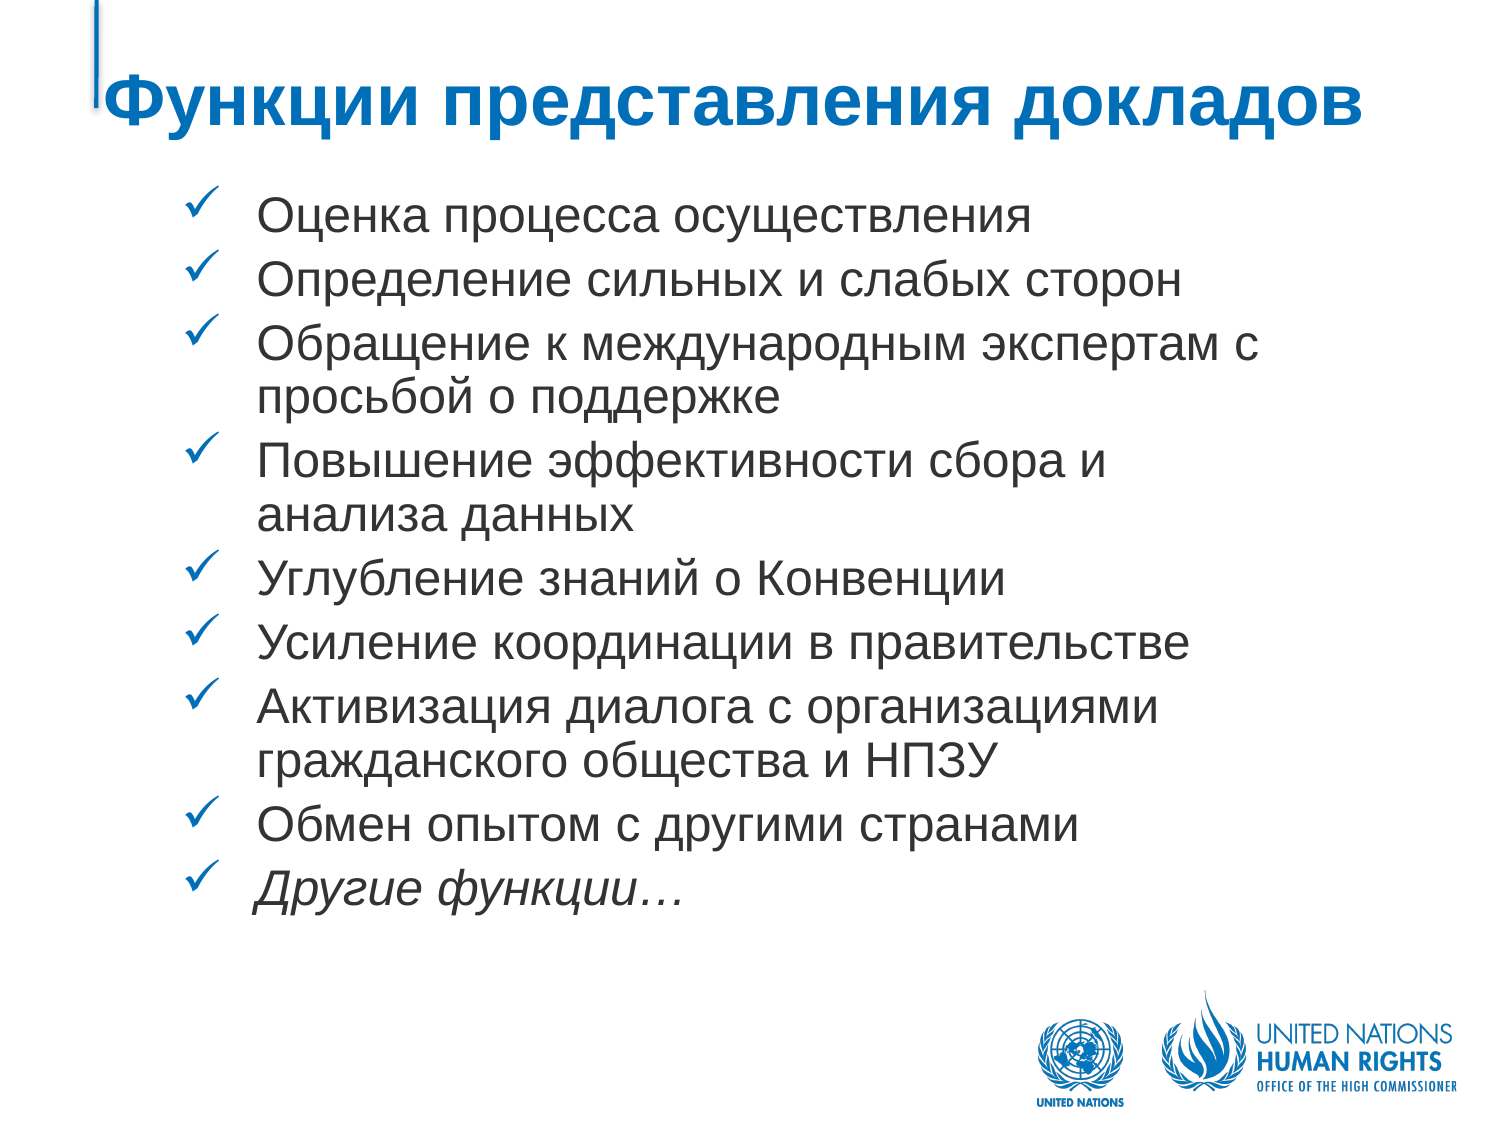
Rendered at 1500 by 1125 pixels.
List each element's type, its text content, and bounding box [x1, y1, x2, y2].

picture [1037, 990, 1457, 1107]
title Функции представления докладов [32, 45, 1437, 224]
text_box Оценка процесса осуществления Определение сильных и слабых сторон Обращение к международным экспертам с просьбой о поддержке Повышение эффективности сбора и анализа данных Углубление знаний о Конвенции Усиление координации в правительстве Активизация диалога с организациями гражданского общества и НПЗУ Обмен опытом с другими странами Другие функции… [166, 181, 1325, 969]
